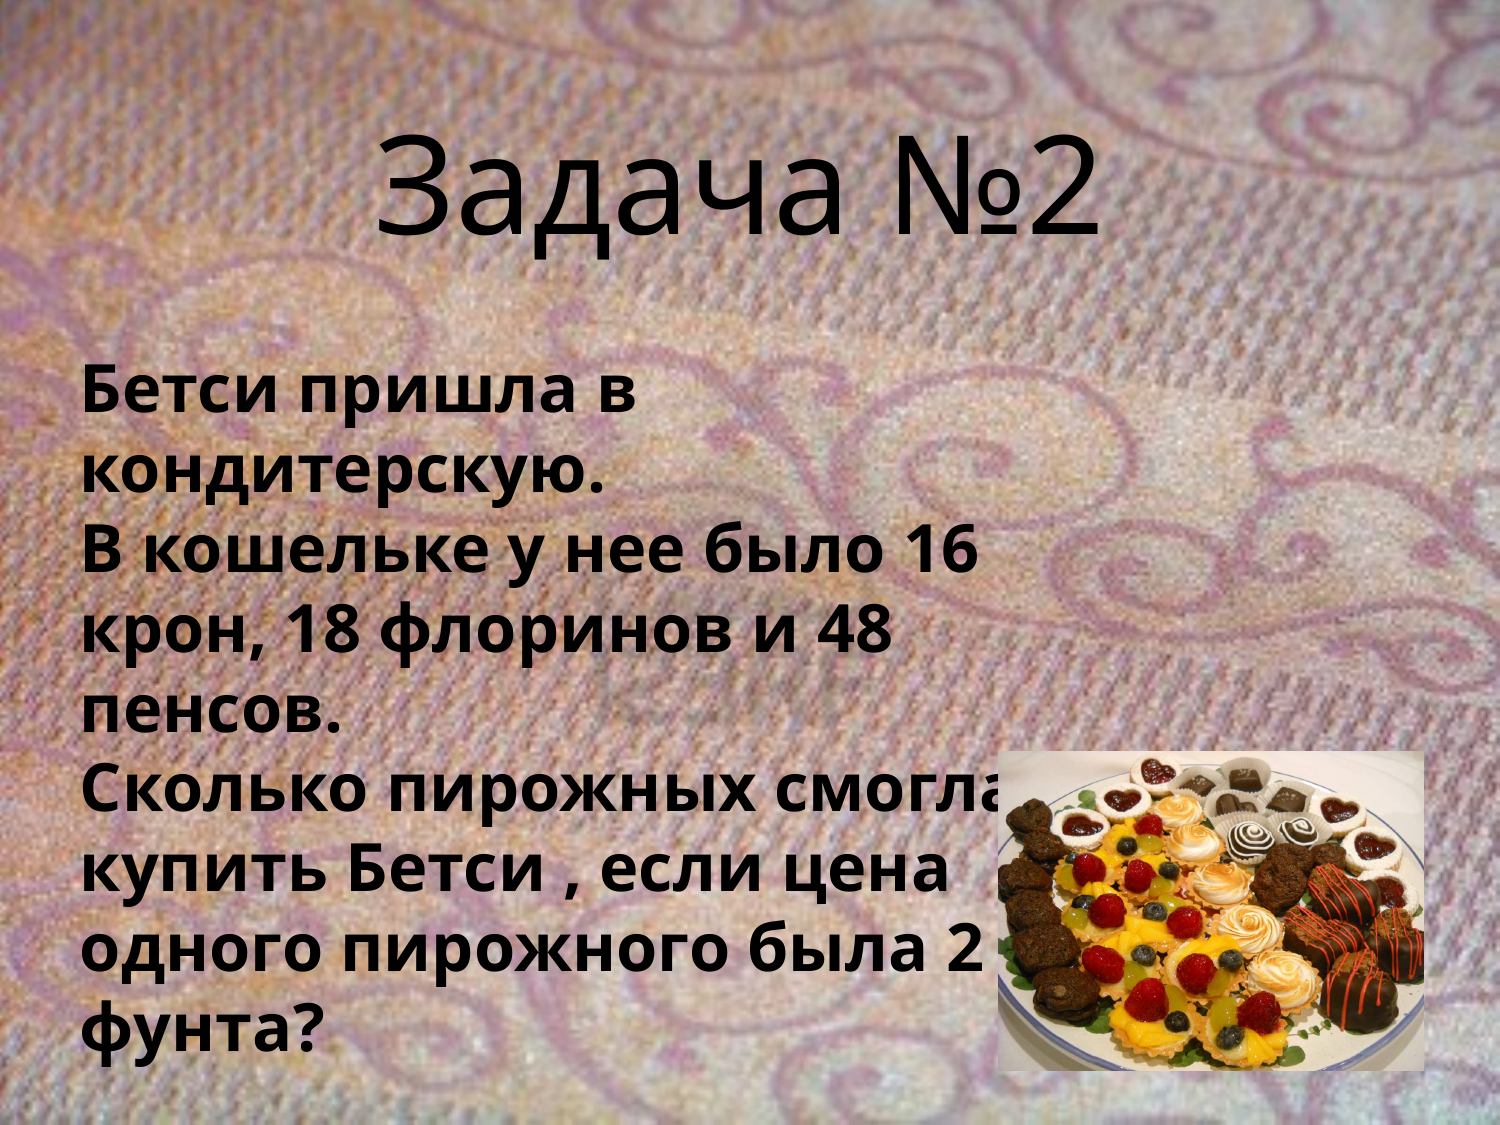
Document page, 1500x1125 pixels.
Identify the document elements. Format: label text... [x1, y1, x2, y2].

picture [0, 0, 1500, 1125]
text_box Задача №2 [360, 90, 1270, 270]
text_box Бетси пришла в кондитерскую. В кошельке у нее было 16 крон, 18 флоринов и 48 пенсов. Сколько пирожных смогла купить Бетси , если цена одного пирожного была 2 фунта? [64, 337, 1069, 1073]
